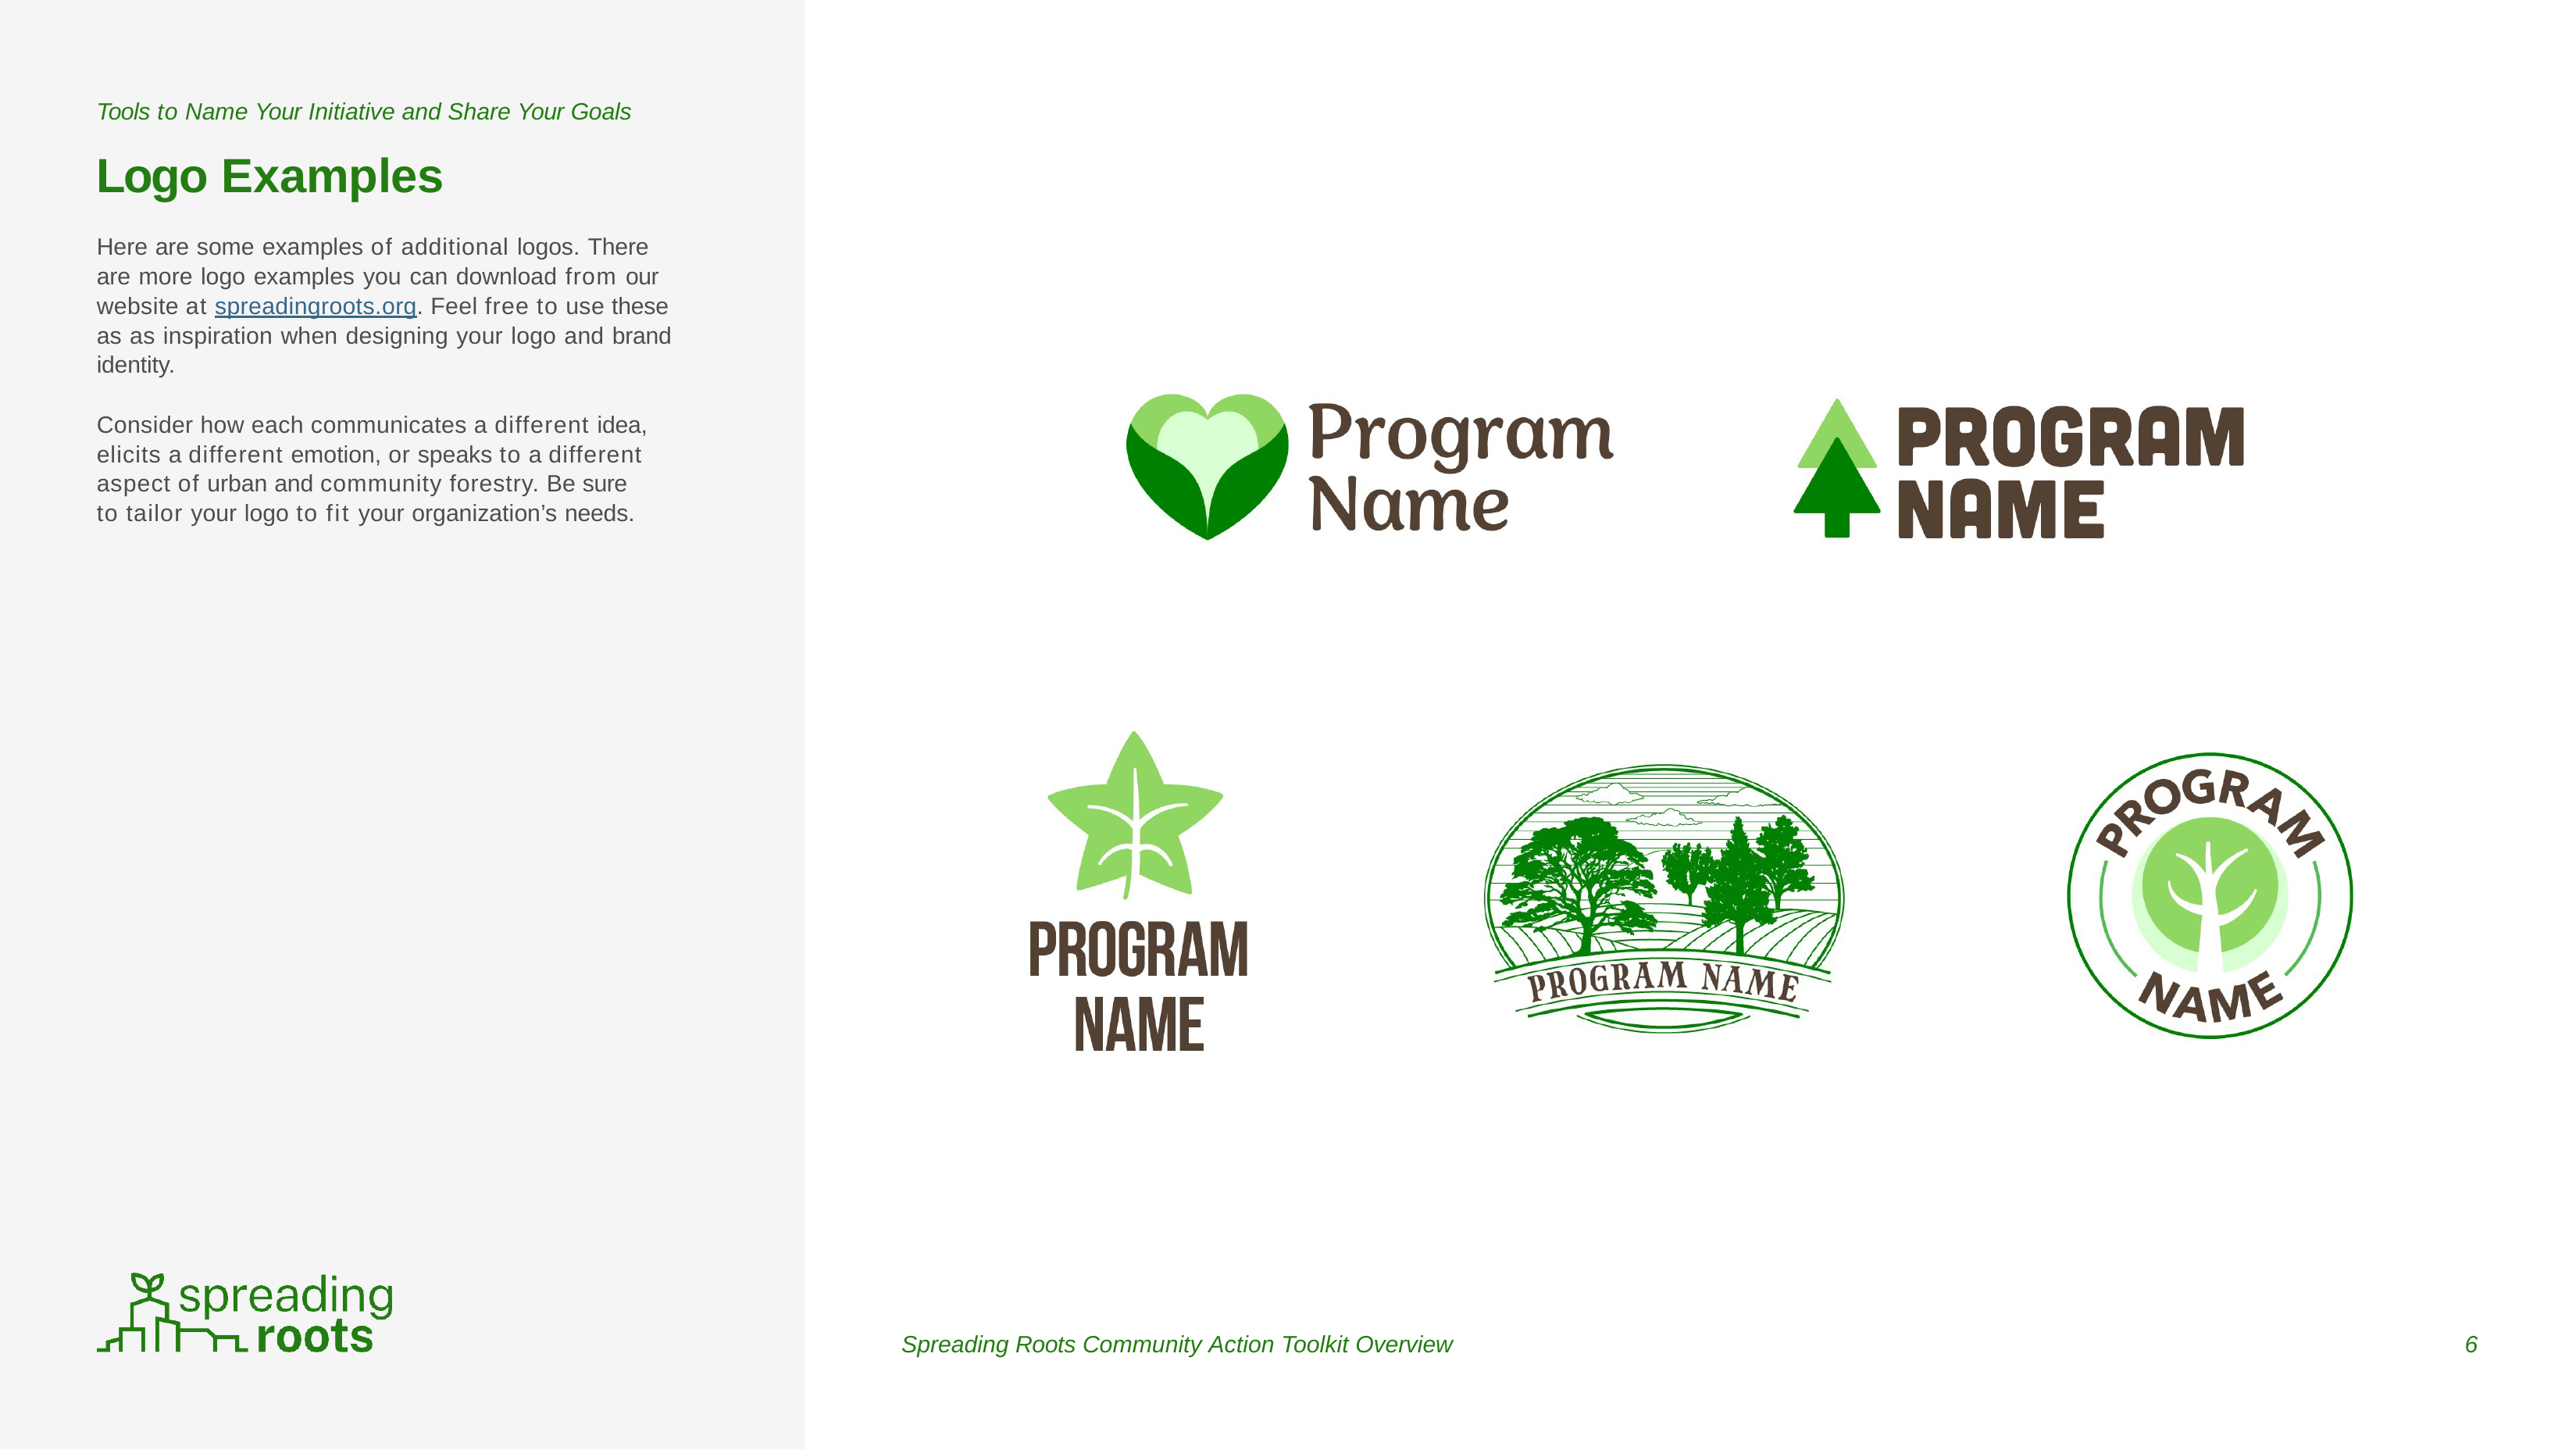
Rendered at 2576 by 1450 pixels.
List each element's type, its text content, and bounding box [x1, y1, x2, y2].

picture [1126, 387, 1616, 546]
footer Spreading Roots Community Action Toolkit Overview [900, 1326, 1457, 1450]
title Logo Examples [95, 142, 445, 387]
text_box Tools to Name Your Initiative and Share Your Goals [95, 94, 637, 125]
picture [2067, 752, 2354, 1043]
picture [1793, 395, 2251, 545]
picture [1027, 731, 1247, 1057]
picture [1480, 759, 1846, 1038]
slide_number 6 [2460, 1326, 2486, 1450]
text_box Here are some examples of additional logos. There are more logo examples you can download from our website at spreadingroots.org. Feel free to use these as as inspiration when designing your logo and brand identity. Consider how each communicates a different idea, elicits a different emotion, or speaks to a different aspect of urban and community forestry. Be sure to tailor your logo to fit your organization’s needs. [95, 229, 684, 527]
picture [97, 1273, 392, 1352]
